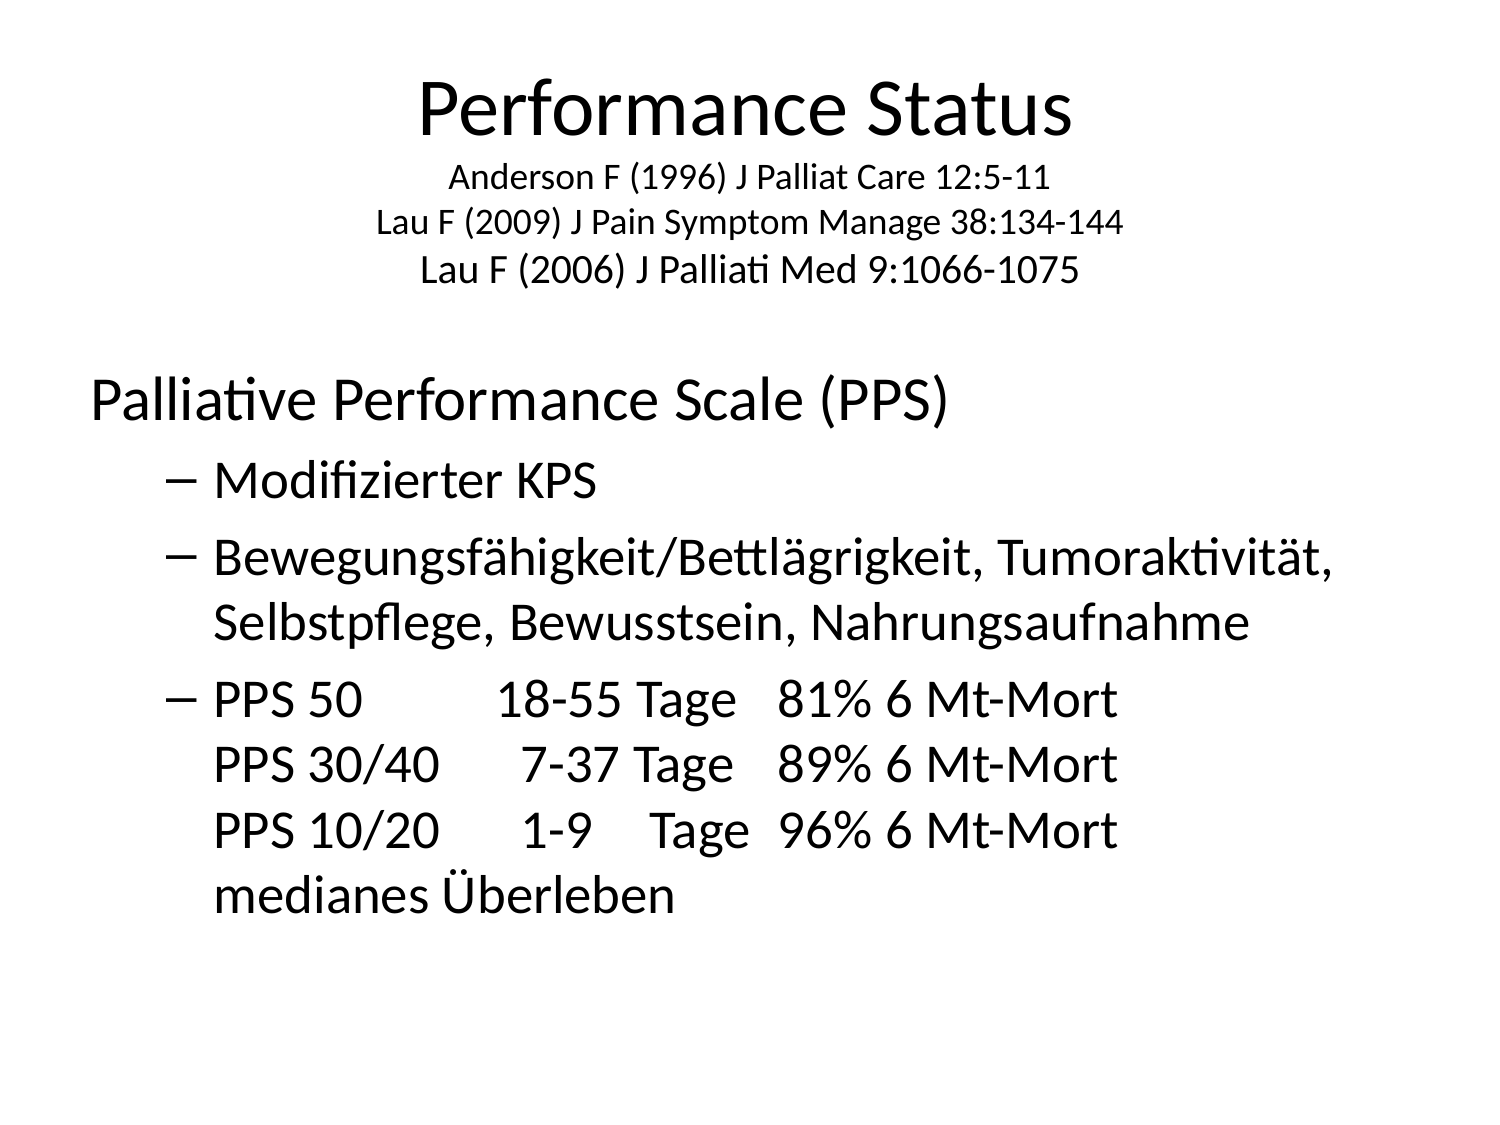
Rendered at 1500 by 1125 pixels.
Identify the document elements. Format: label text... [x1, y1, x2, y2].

title Performance Status Anderson F (1996) J Palliat Care 12:5-11 Lau F (2009) J Pain Symptom Manage 38:134-144 Lau F (2006) J Palliati Med 9:1066-1075 [75, 45, 1425, 300]
list Palliative Performance Scale (PPS) Modifizierter KPS Bewegungsfähigkeit/Bettlägrigkeit, Tumoraktivität, Selbstpflege, Bewusstsein, Nahrungsaufnahme PPS 50 18-55 Tage 81% 6 Mt-Mort PPS 30/40 7-37 Tage 89% 6 Mt-Mort PPS 10/20 1-9 Tage 96% 6 Mt-Mort medianes Überleben [75, 350, 1425, 1005]
